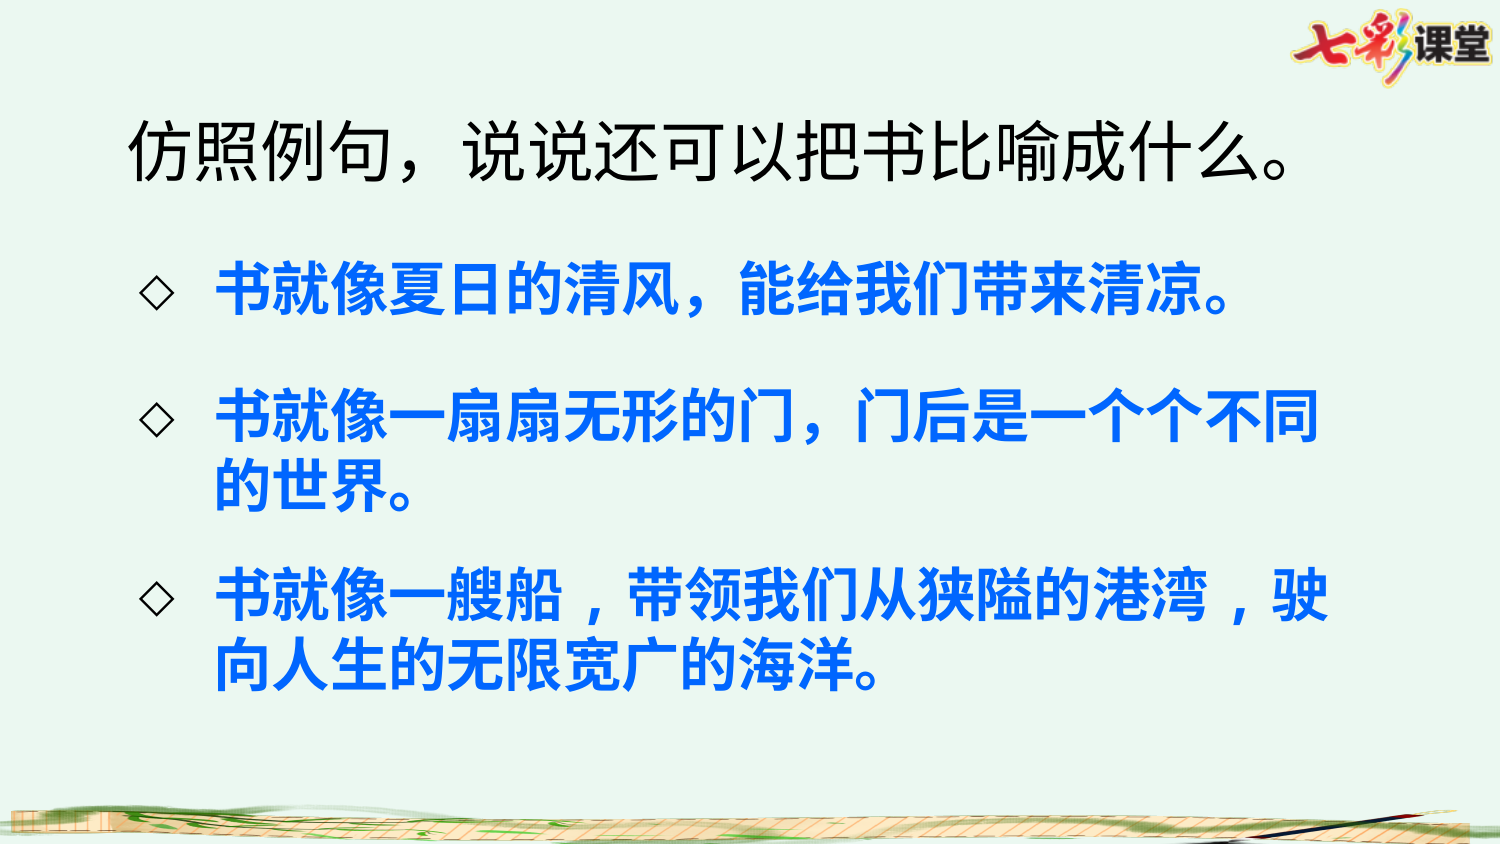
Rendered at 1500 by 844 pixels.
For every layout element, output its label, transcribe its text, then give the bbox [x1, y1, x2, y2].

text_box 书就像夏日的清风，能给我们带来清凉。 [123, 244, 1365, 330]
text_box 书就像一扇扇无形的门，门后是一个个不同的世界。 [123, 371, 1365, 527]
text_box 书就像一艘船,带领我们从狭隘的港湾,驶向人生的无限宽广的海洋。 [123, 550, 1365, 706]
picture [1289, 8, 1495, 89]
text_box 仿照例句，说说还可以把书比喻成什么。 [110, 101, 1378, 200]
picture [0, 732, 1500, 844]
